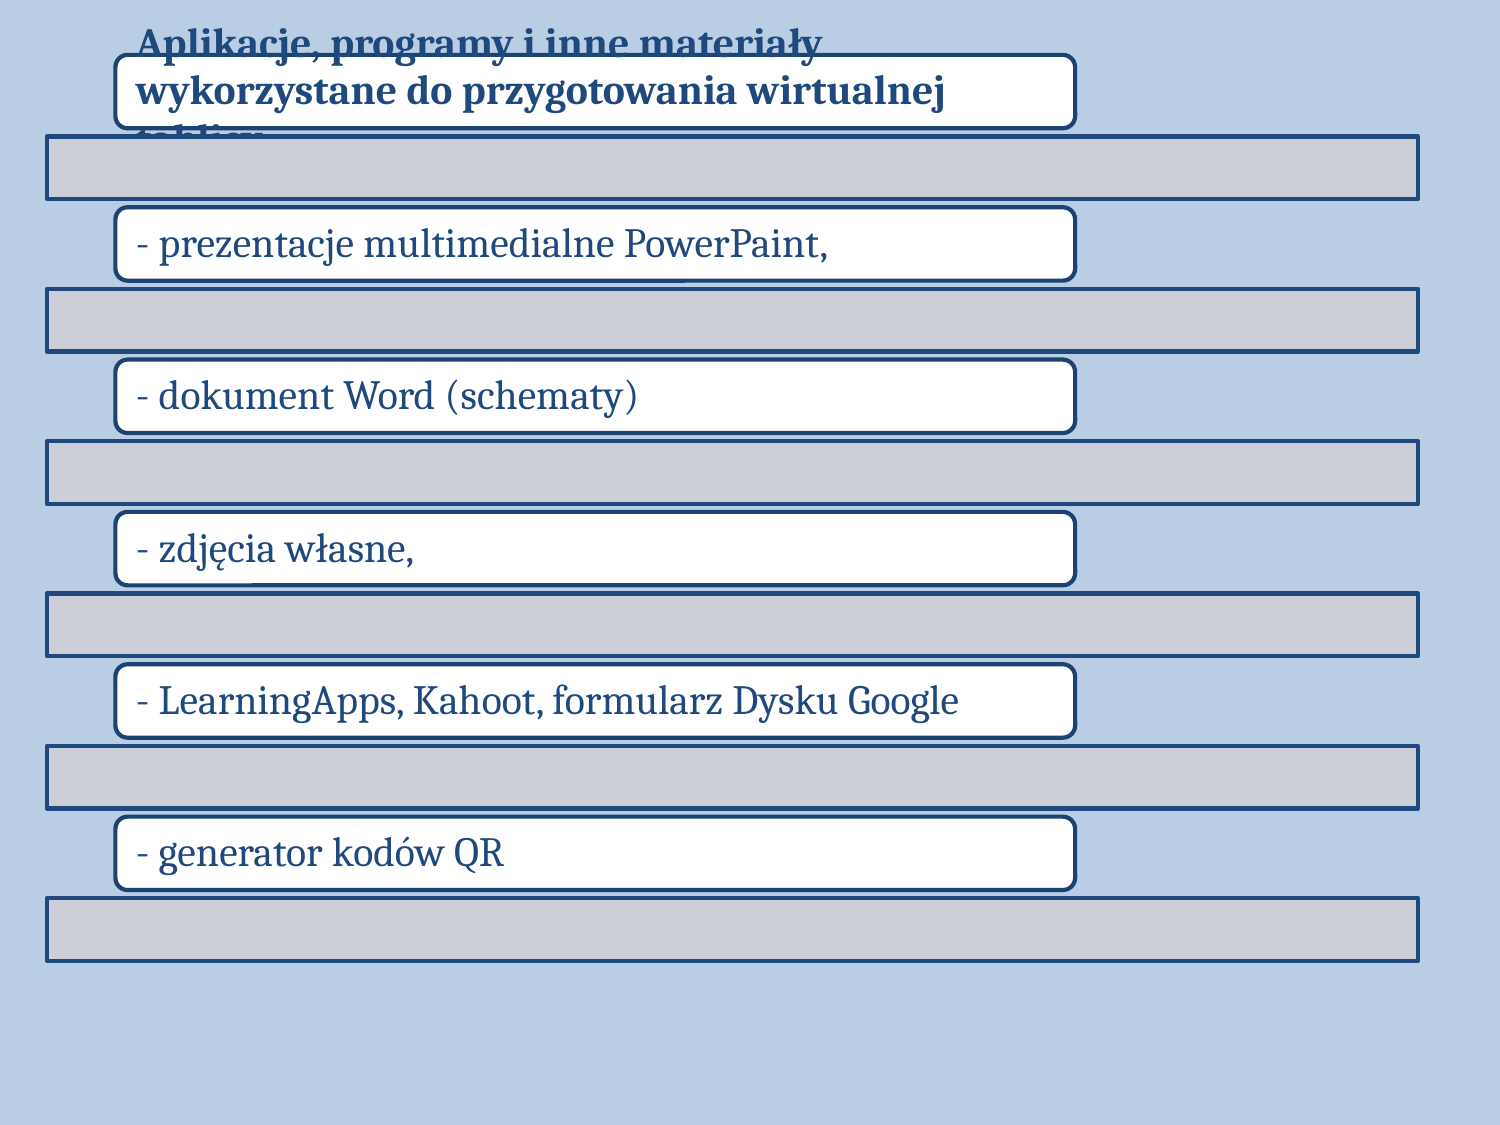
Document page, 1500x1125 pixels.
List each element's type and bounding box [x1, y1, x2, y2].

text_box [46, 46, 1419, 962]
